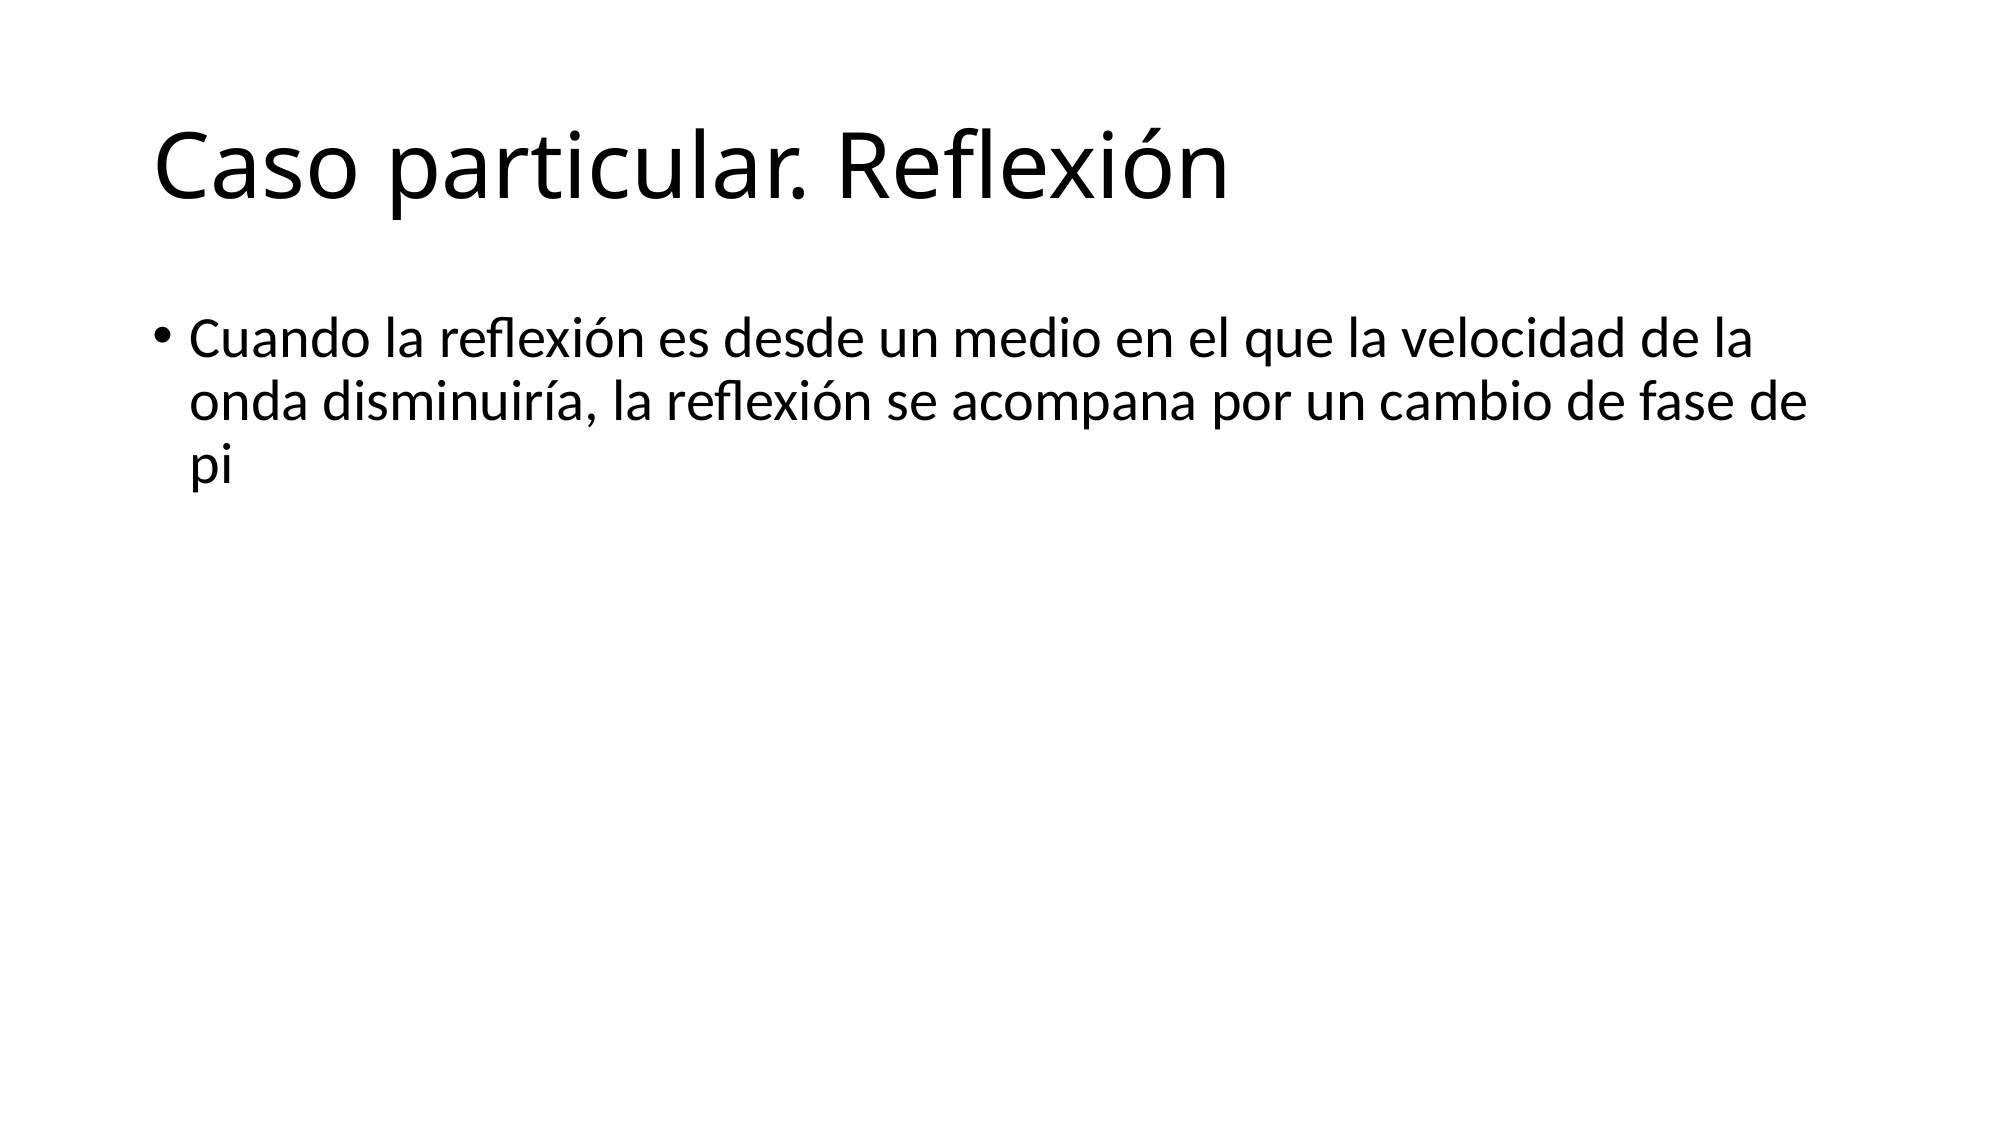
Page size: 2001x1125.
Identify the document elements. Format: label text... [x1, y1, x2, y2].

title Caso particular. Reflexión [137, 59, 1863, 278]
list Cuando la reflexión es desde un medio en el que la velocidad de la onda disminuiría, la reflexión se acompana por un cambio de fase de pi [137, 299, 1863, 953]
